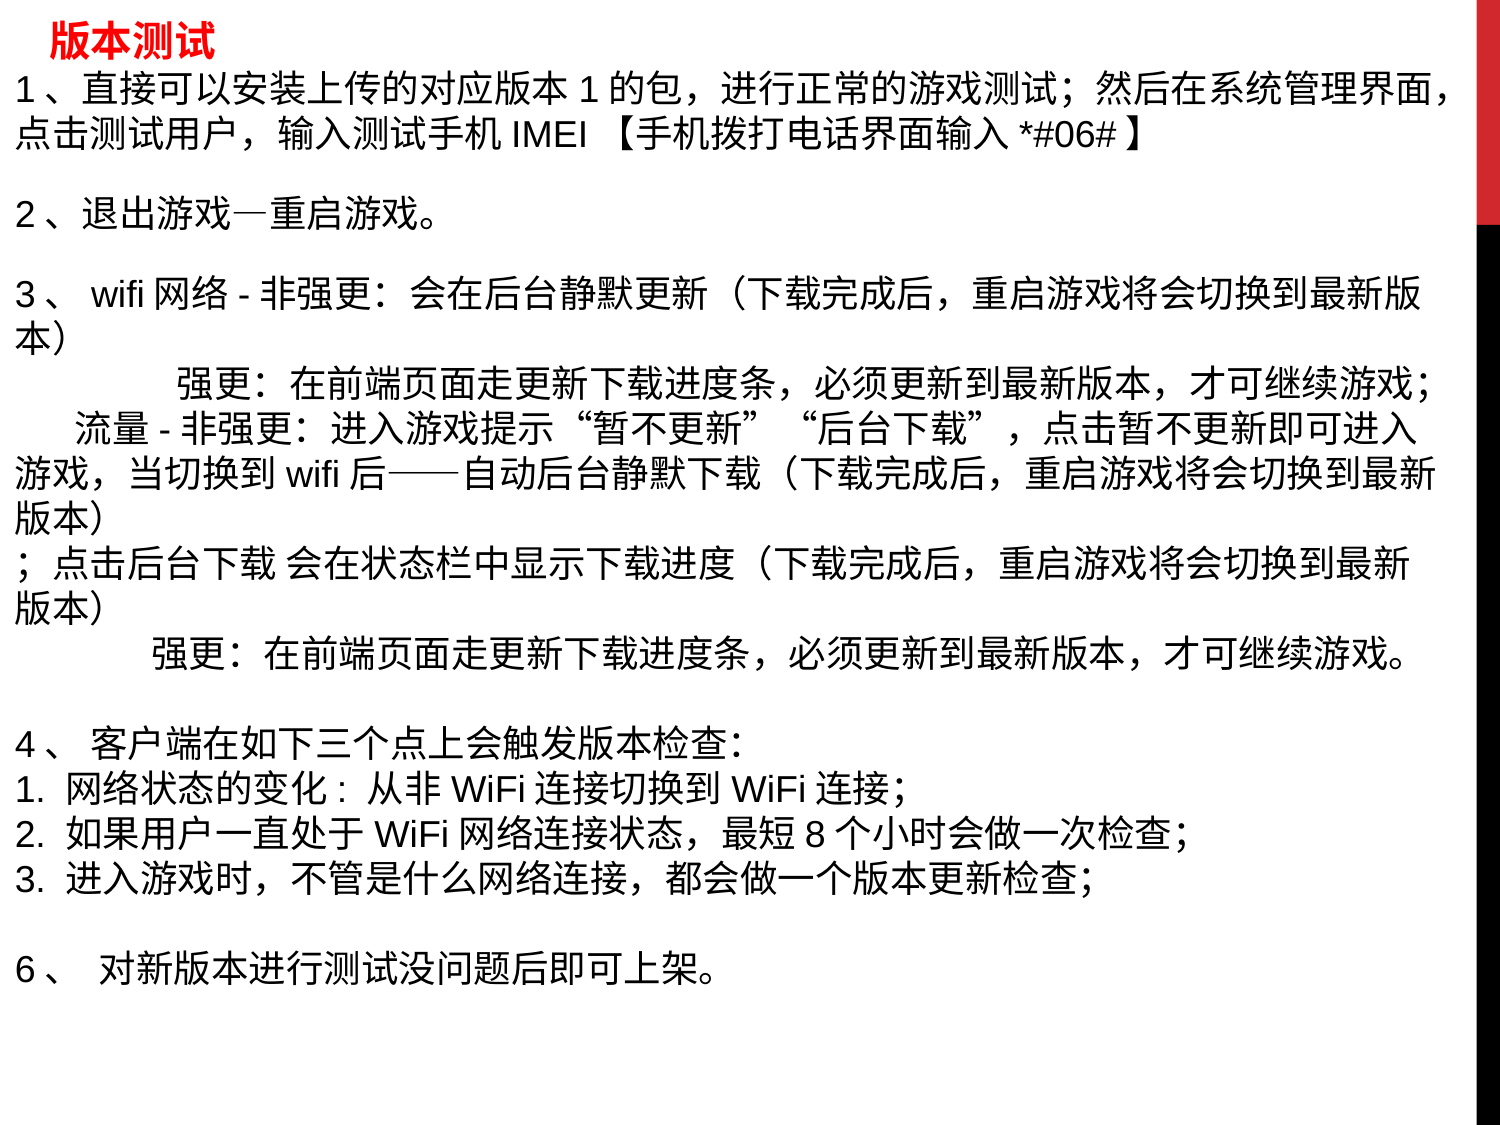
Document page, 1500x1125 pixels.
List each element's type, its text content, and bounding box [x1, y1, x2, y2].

text_box 版本测试 1、直接可以安装上传的对应版本1的包，进行正常的游戏测试；然后在系统管理界面，点击测试用户，输入测试手机IMEI【手机拨打电话界面输入*#06#】 2、退出游戏—重启游戏。 3、wifi网络-非强更：会在后台静默更新（下载完成后，重启游戏将会切换到最新版本） 强更：在前端页面走更新下载进度条，必须更新到最新版本，才可继续游戏； 流量-非强更：进入游戏提示“暂不更新”“后台下载”，点击暂不更新即可进入游戏，当切换到wifi后——自动后台静默下载（下载完成后，重启游戏将会切换到最新版本） ；点击后台下载 会在状态栏中显示下载进度（下载完成后，重启游戏将会切换到最新版本） 强更：在前端页面走更新下载进度条，必须更新到最新版本，才可继续游戏。 4、 客户端在如下三个点上会触发版本检查： 1. 网络状态的变化: 从非WiFi连接切换到WiFi连接； 2. 如果用户一直处于WiFi网络连接状态，最短8个小时会做一次检查； 3. 进入游戏时，不管是什么网络连接，都会做一个版本更新检查； 6、 对新版本进行测试没问题后即可上架。 [0, 7, 1459, 997]
